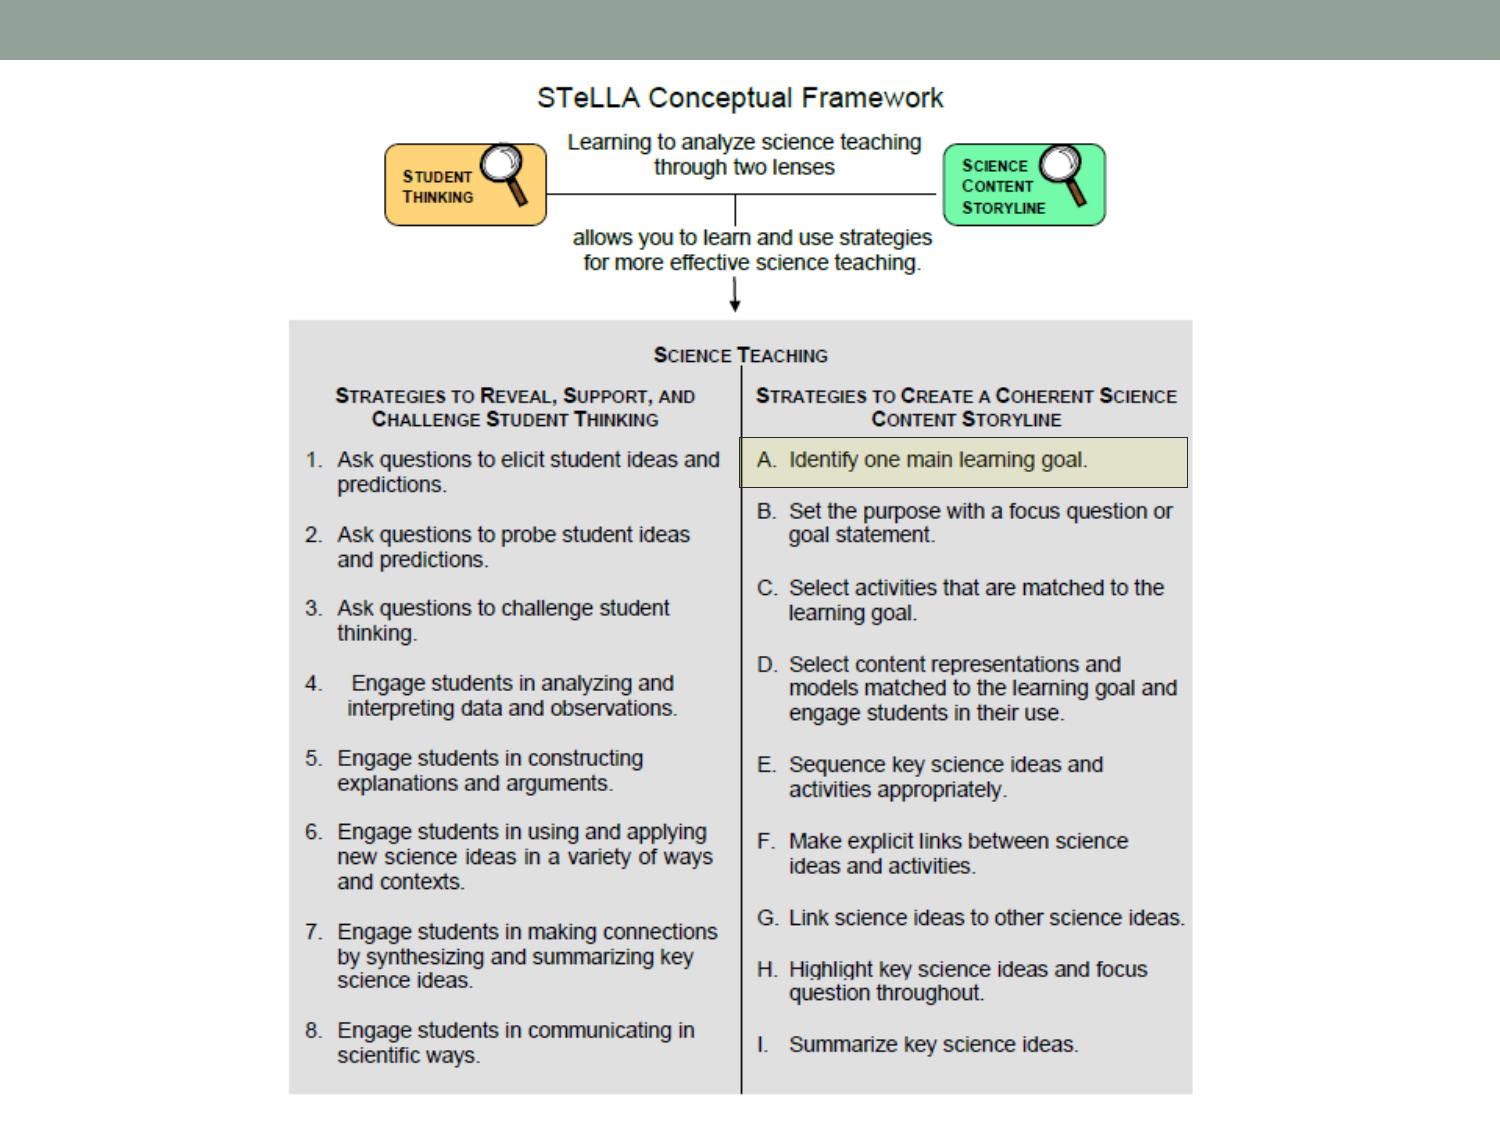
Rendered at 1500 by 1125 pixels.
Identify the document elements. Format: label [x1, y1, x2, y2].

picture [257, 67, 1221, 1122]
